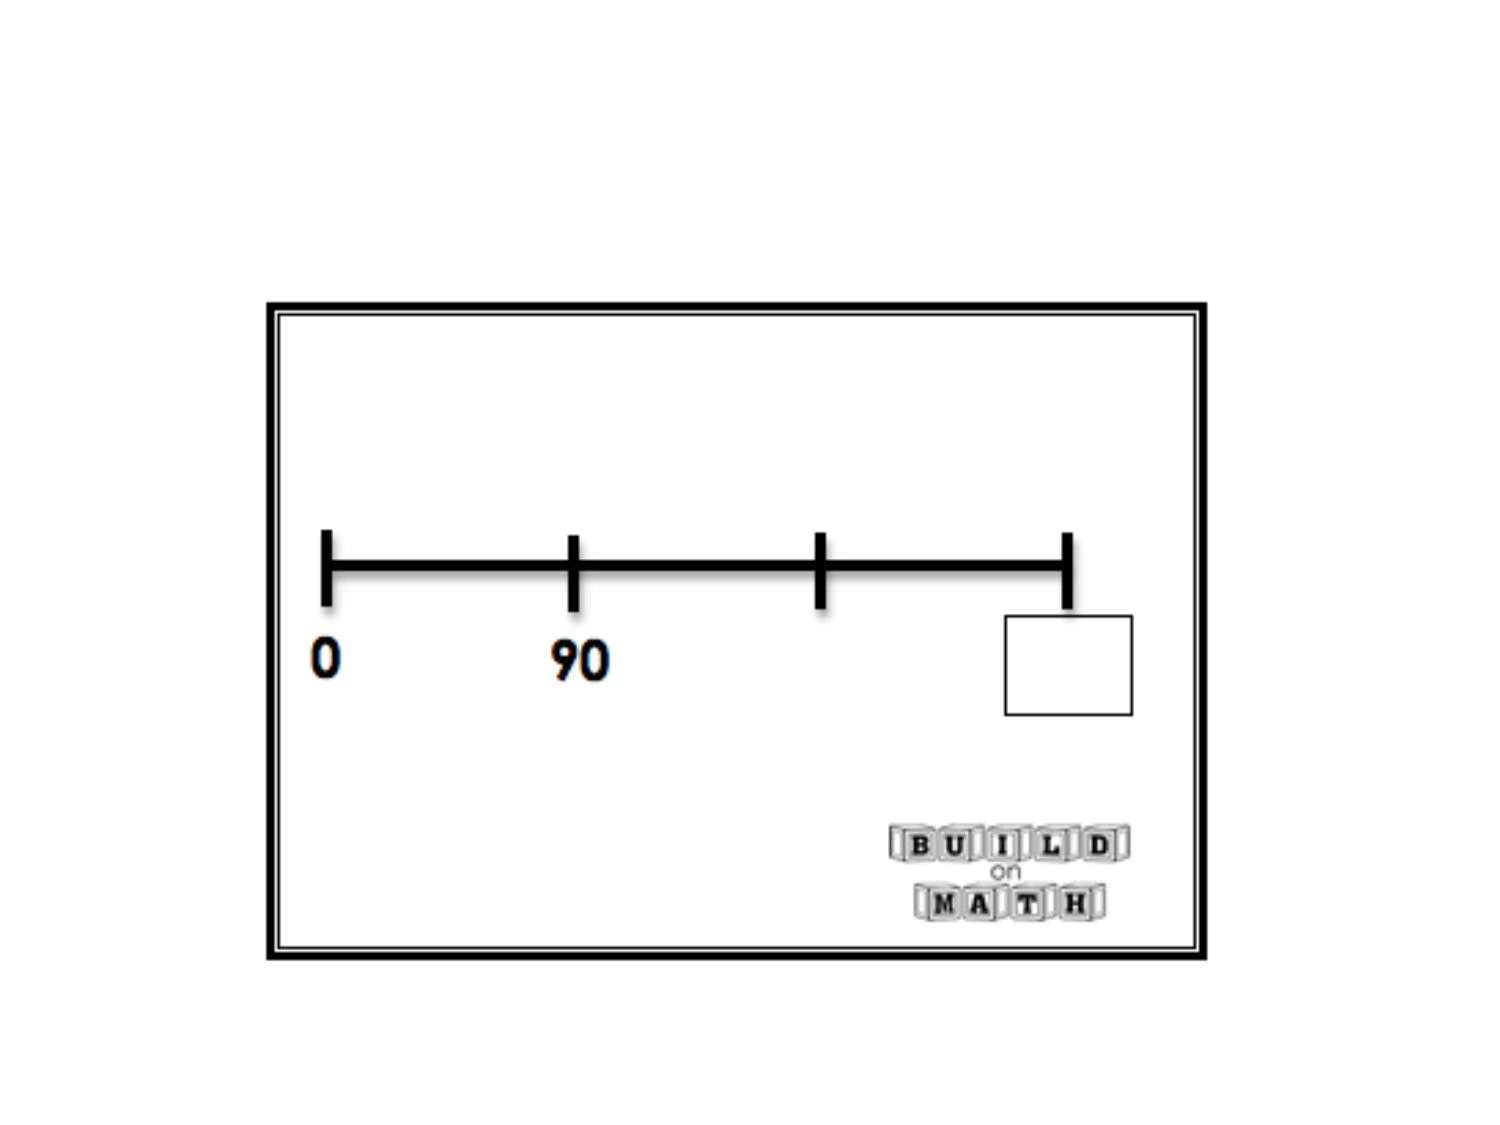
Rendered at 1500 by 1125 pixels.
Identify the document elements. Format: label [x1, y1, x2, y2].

list [74, 262, 1426, 1006]
